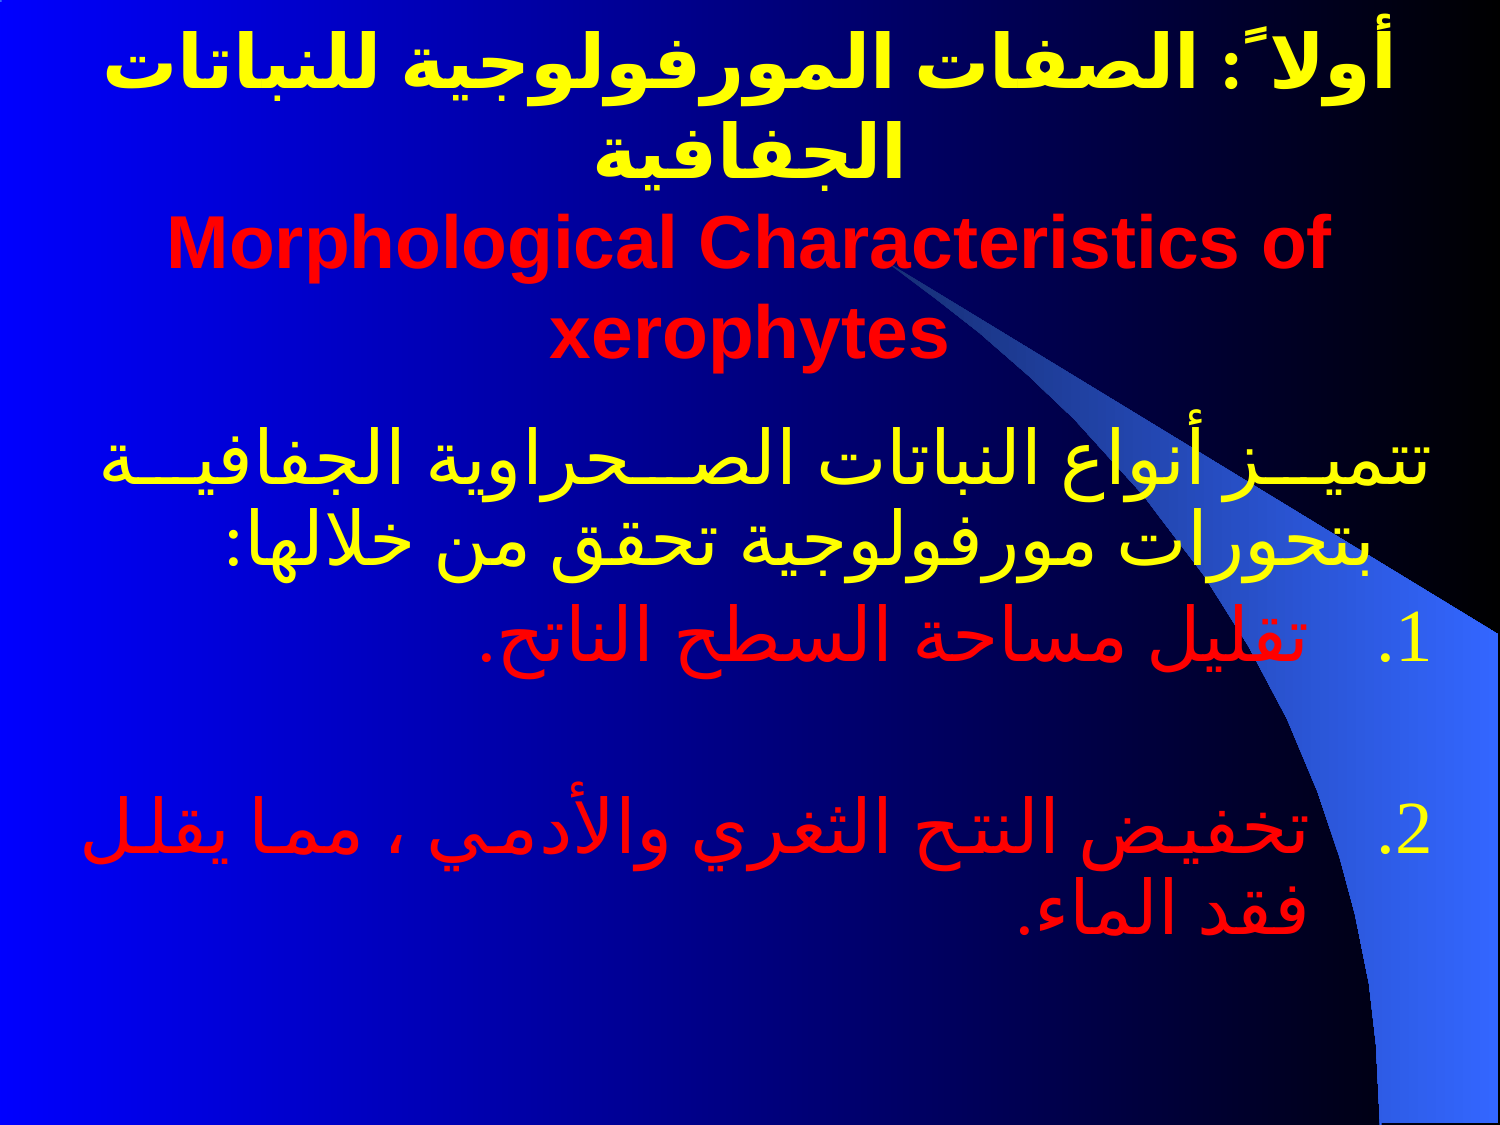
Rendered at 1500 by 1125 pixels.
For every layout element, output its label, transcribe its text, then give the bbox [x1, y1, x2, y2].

title أولا ً: الصفات المورفولوجية للنباتات الجفافية Morphological Characteristics of xerophytes [62, 37, 1438, 351]
list تتميز أنواع النباتات الصحراوية الجفافية بتحورات مورفولوجية تحقق من خلالها: تقليل مساحة السطح الناتح. تخفيض النتح الثغري والأدمي ، مما يقلل فقد الماء. [49, 412, 1463, 1088]
